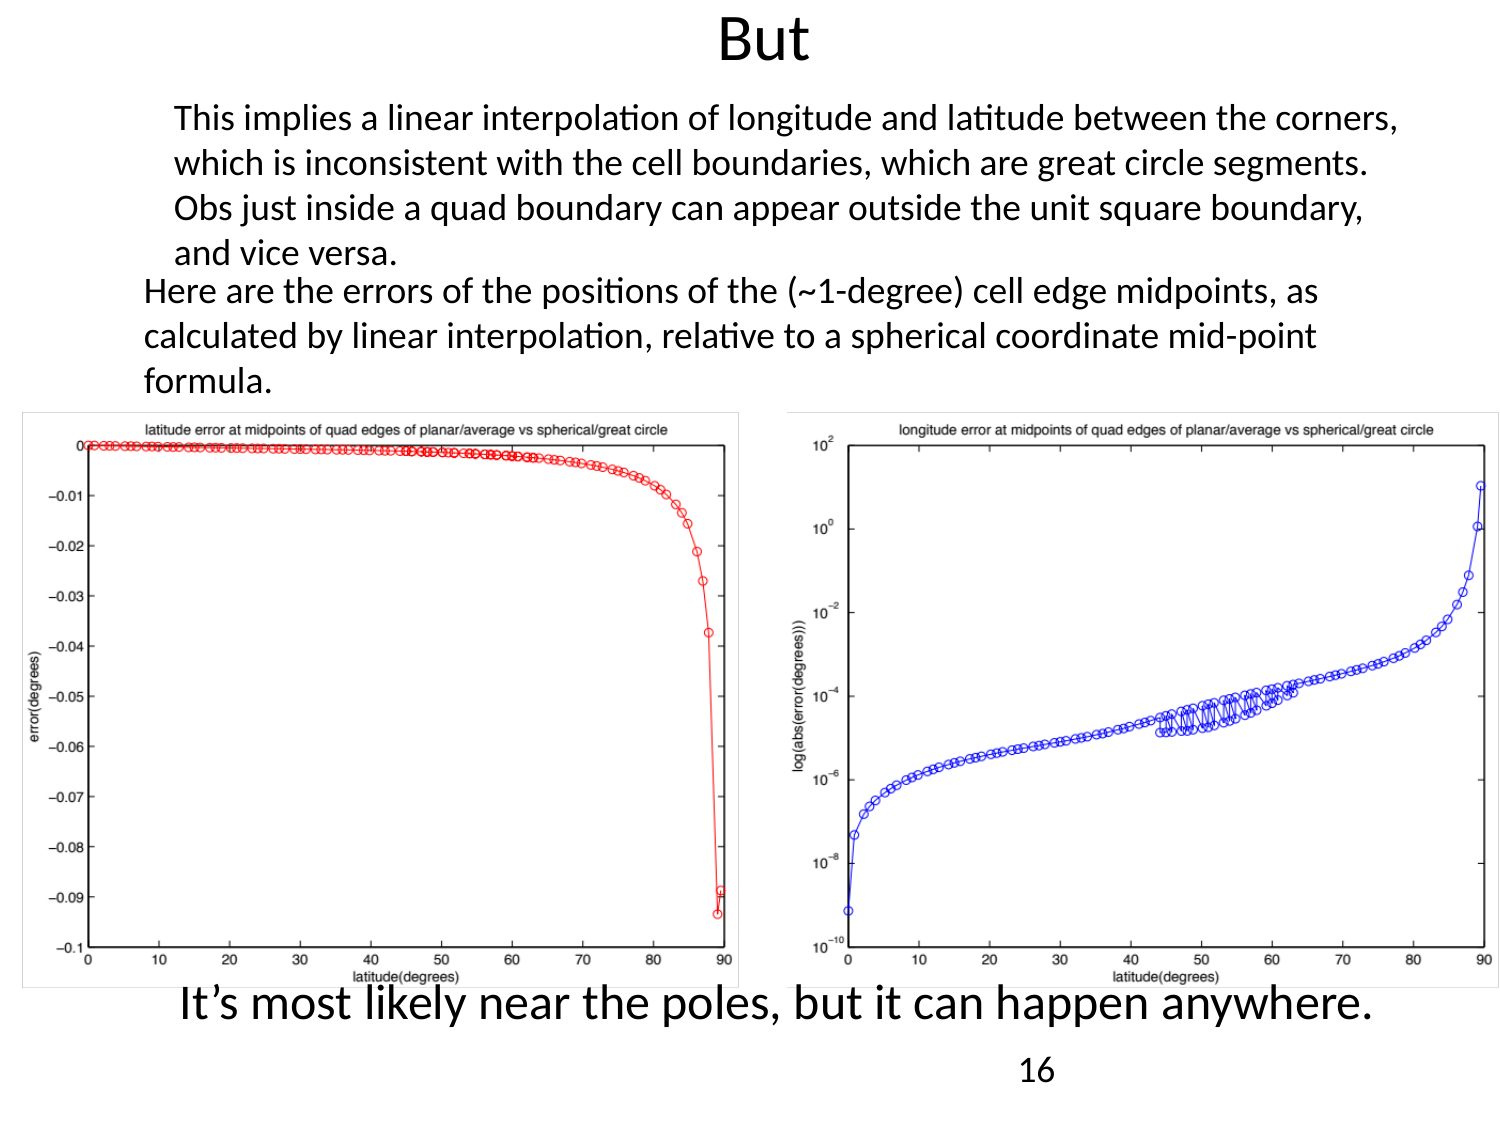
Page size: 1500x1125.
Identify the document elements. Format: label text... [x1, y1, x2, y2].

text_box It’s most likely near the poles, but it can happen anywhere. [164, 961, 1390, 1037]
picture [786, 410, 1500, 995]
text_box This implies a linear interpolation of longitude and latitude between the corners, which is inconsistent with the cell boundaries, which are great circle segments. Obs just inside a quad boundary can appear outside the unit square boundary, and vice versa. [159, 86, 1415, 281]
slide_number 16 [1002, 1037, 1075, 1098]
picture [15, 410, 753, 995]
title But [88, 0, 1439, 104]
text_box Here are the errors of the positions of the (~1-degree) cell edge midpoints, as calculated by linear interpolation, relative to a spherical coordinate mid-point formula. [129, 258, 1347, 409]
